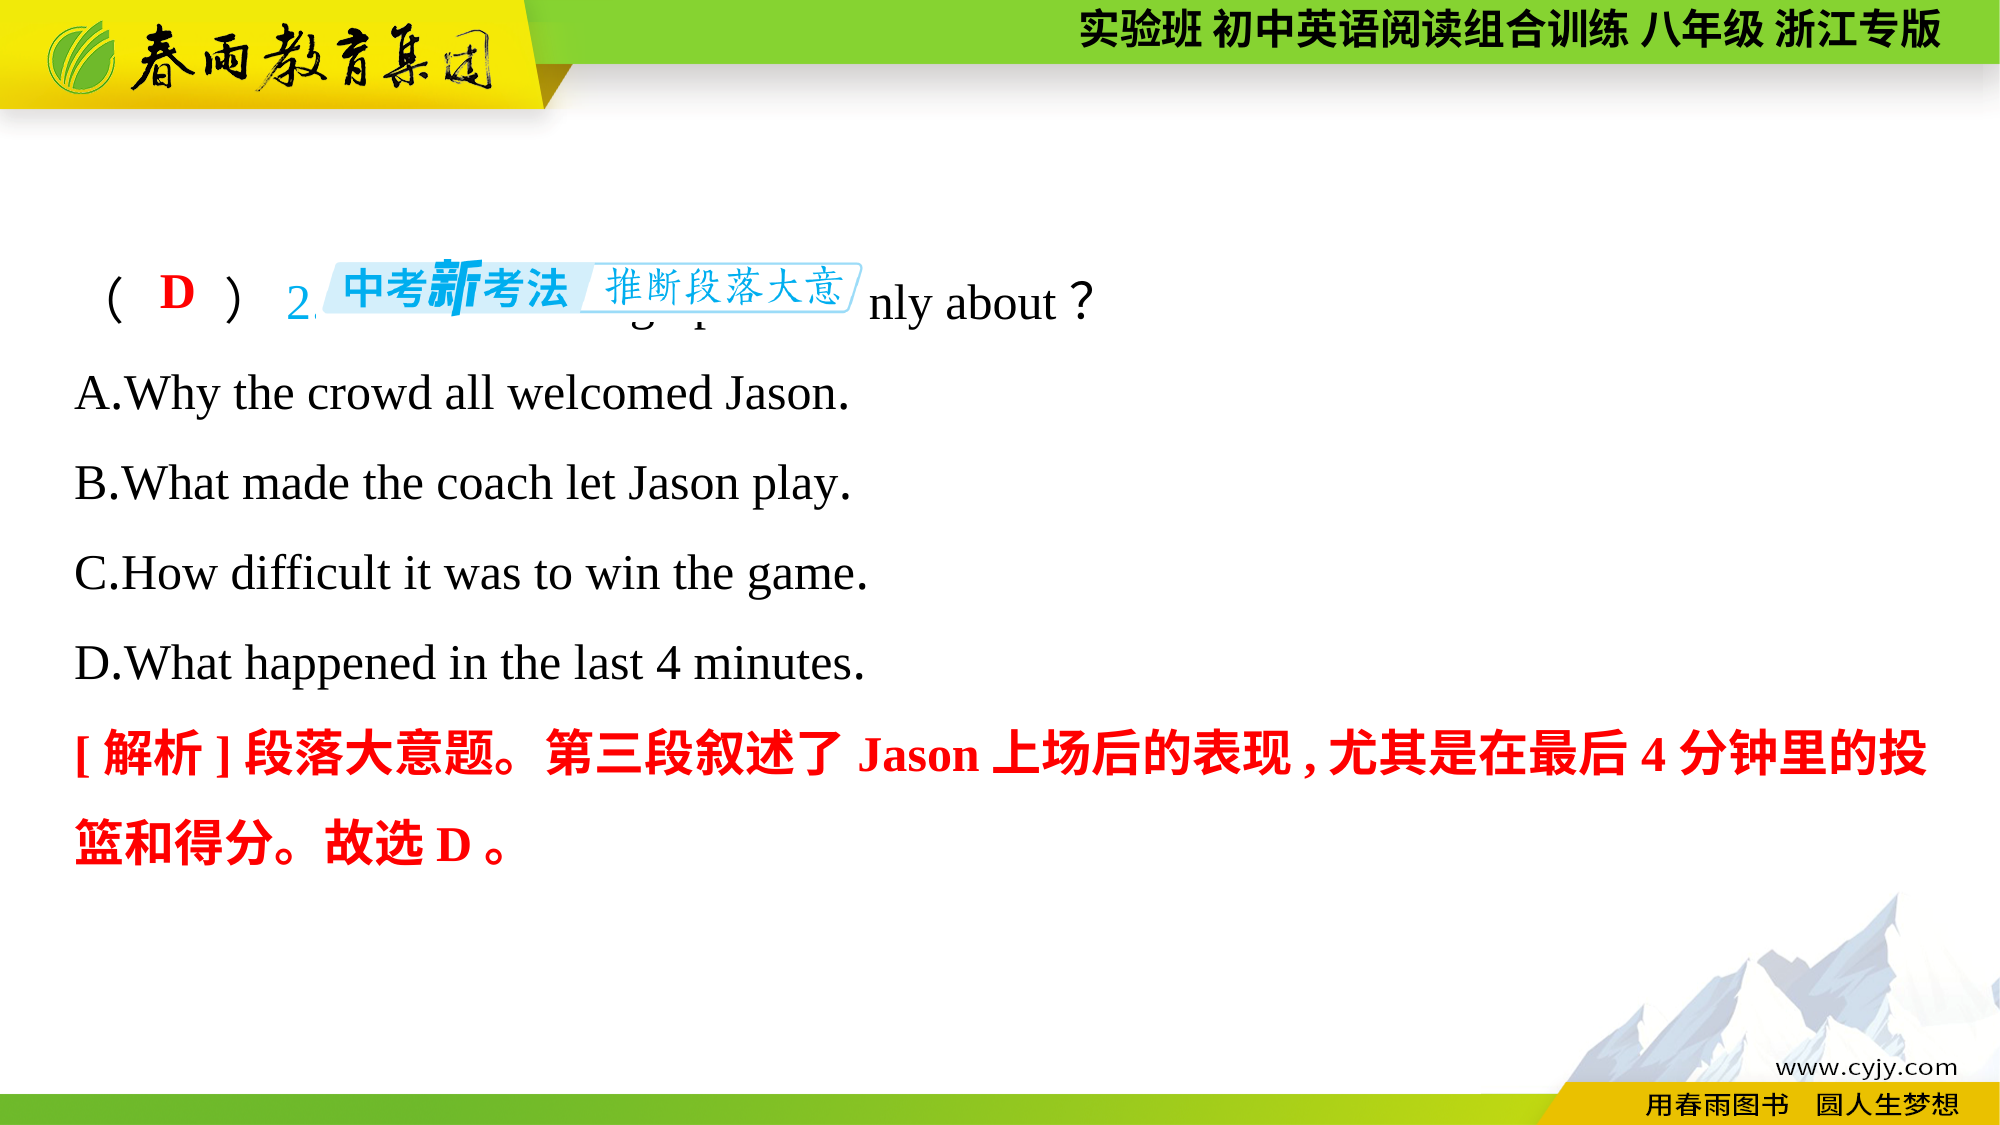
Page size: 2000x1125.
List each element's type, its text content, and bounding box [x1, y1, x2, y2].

picture [0, 0, 2000, 1125]
list （ ）2. What is Paragraph 3 mainly about？ A.Why the crowd all welcomed Jason. B.What made the coach let Jason play. C.How difficult it was to win the game. D.What happened in the last 4 minutes. [59, 231, 1944, 702]
text_box [解析]段落大意题。第三段叙述了Jason上场后的表现,尤其是在最后4分钟里的投篮和得分。故选D。 [59, 702, 1944, 880]
text_box D [145, 250, 212, 326]
